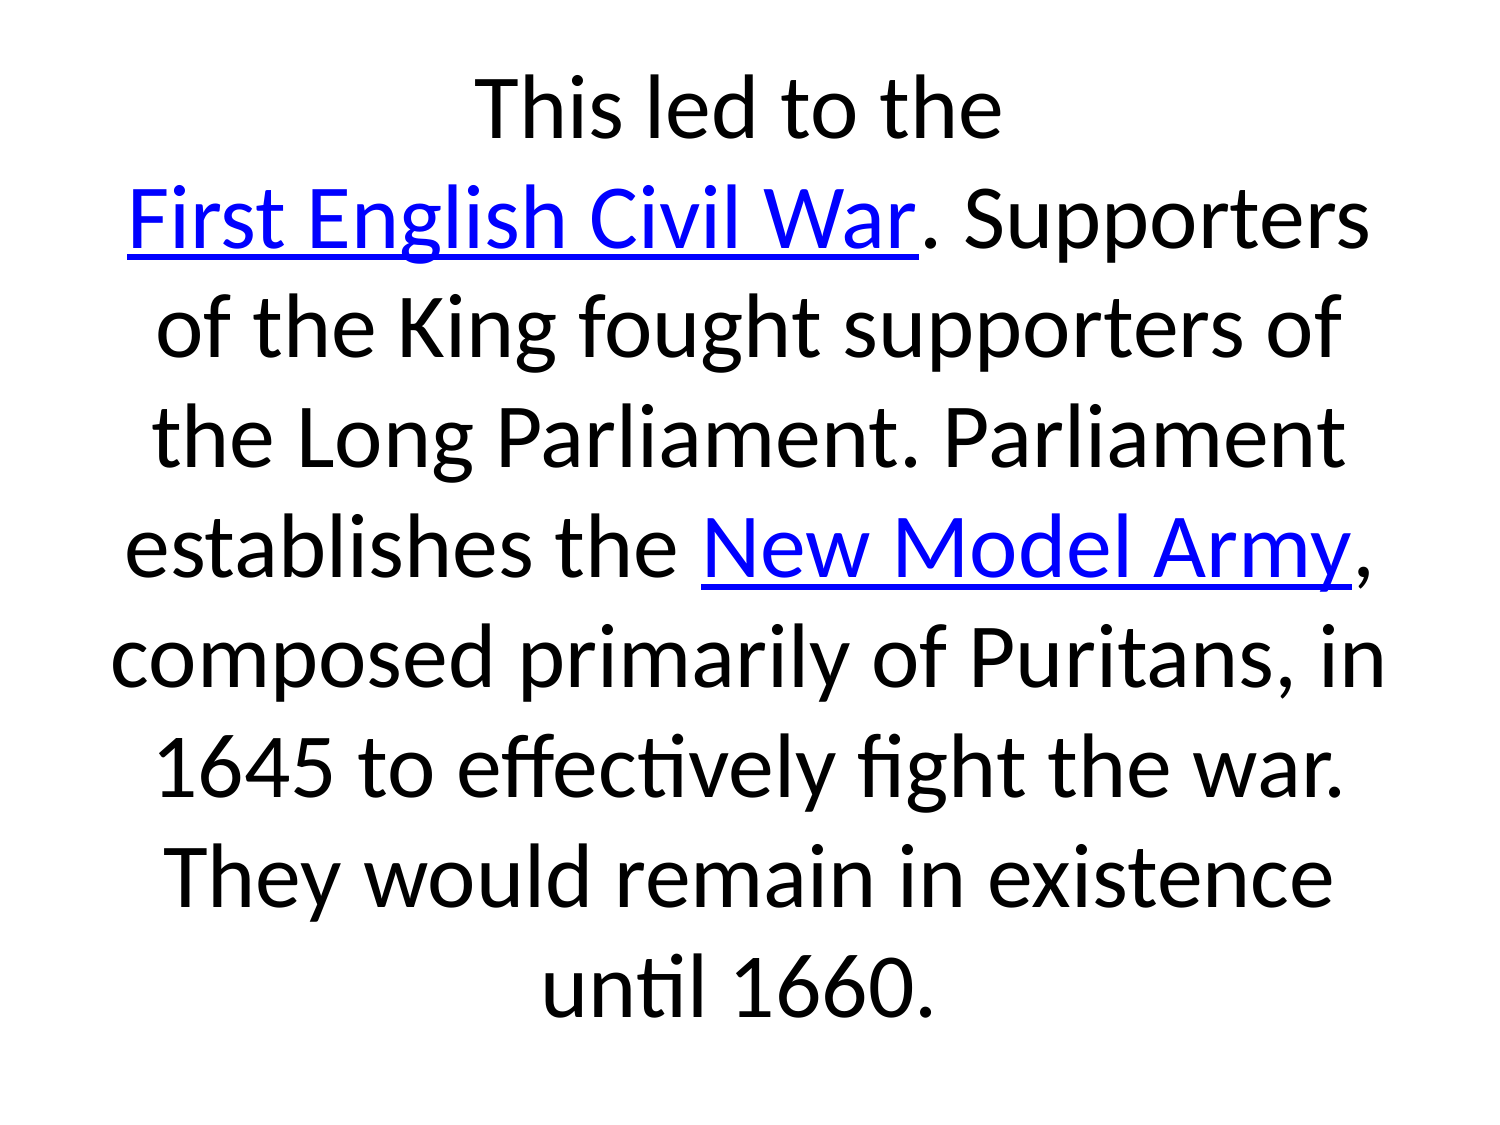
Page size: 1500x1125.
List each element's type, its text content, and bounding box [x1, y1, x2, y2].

title This led to the First English Civil War. Supporters of the King fought supporters of the Long Parliament. Parliament establishes the New Model Army, composed primarily of Puritans, in 1645 to effectively fight the war. They would remain in existence until 1660. [74, 44, 1426, 1038]
